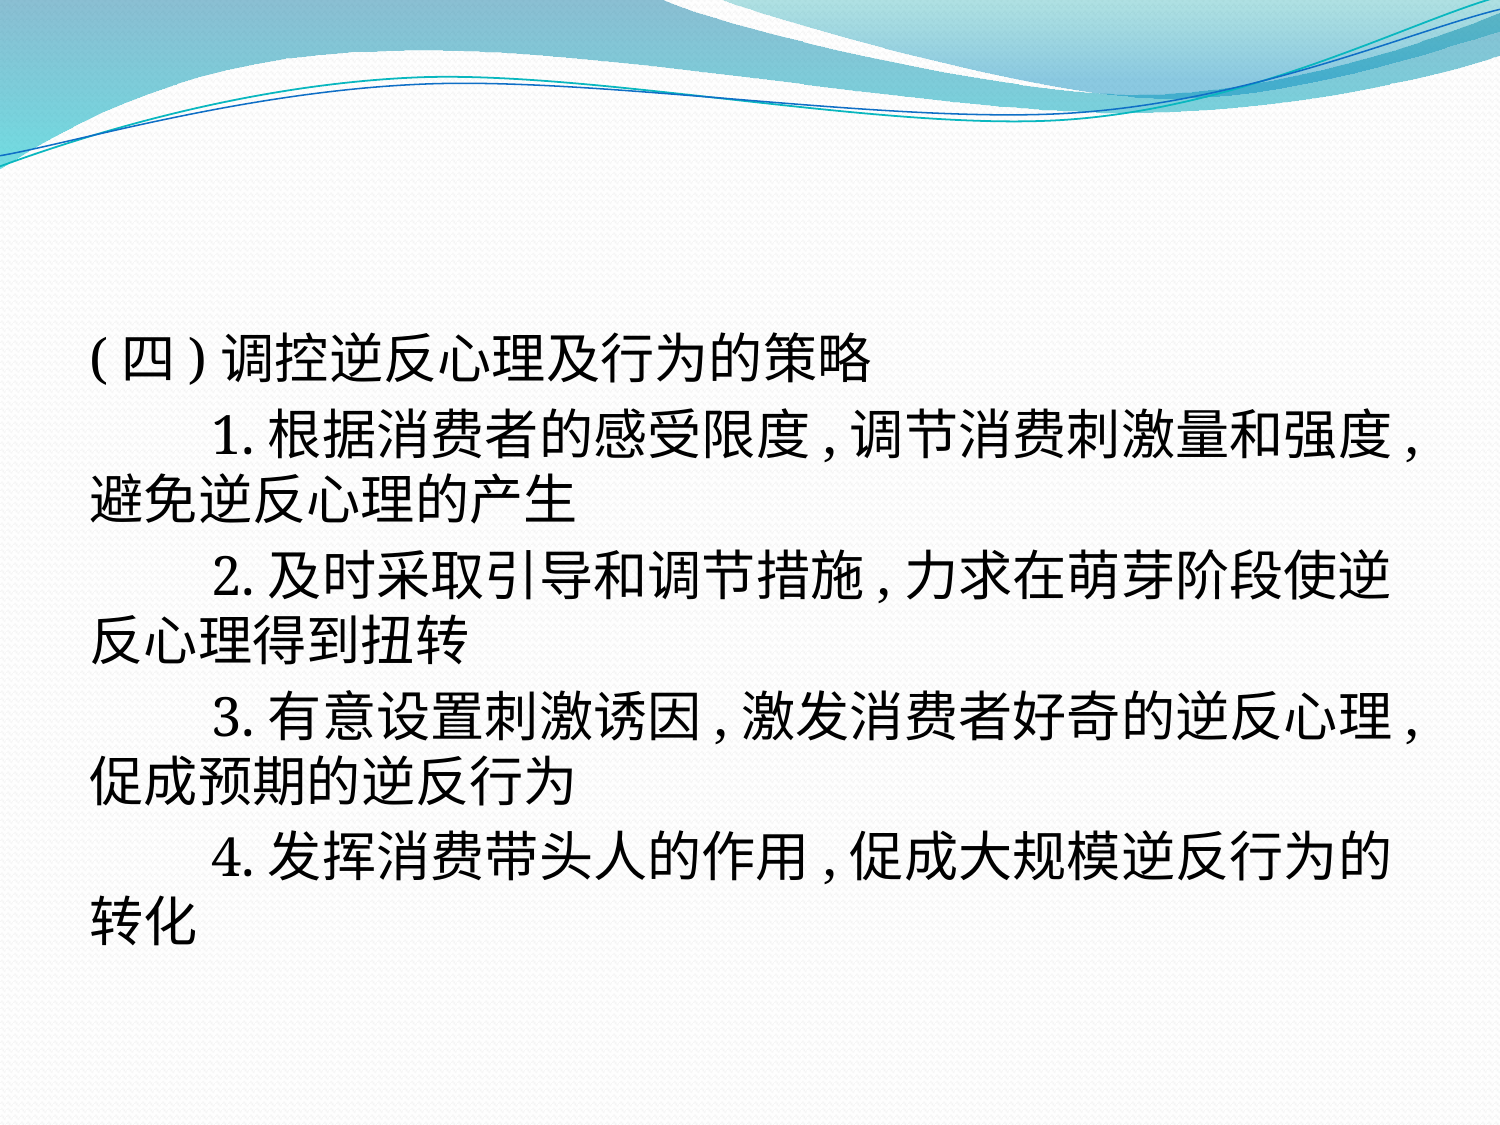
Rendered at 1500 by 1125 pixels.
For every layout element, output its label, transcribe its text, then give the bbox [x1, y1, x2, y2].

list (四)调控逆反心理及行为的策略 1.根据消费者的感受限度,调节消费刺激量和强度,避免逆反心理的产生 2.及时采取引导和调节措施,力求在萌芽阶段使逆反心理得到扭转 3.有意设置刺激诱因,激发消费者好奇的逆反心理,促成预期的逆反行为 4.发挥消费带头人的作用,促成大规模逆反行为的转化 [75, 317, 1425, 1038]
